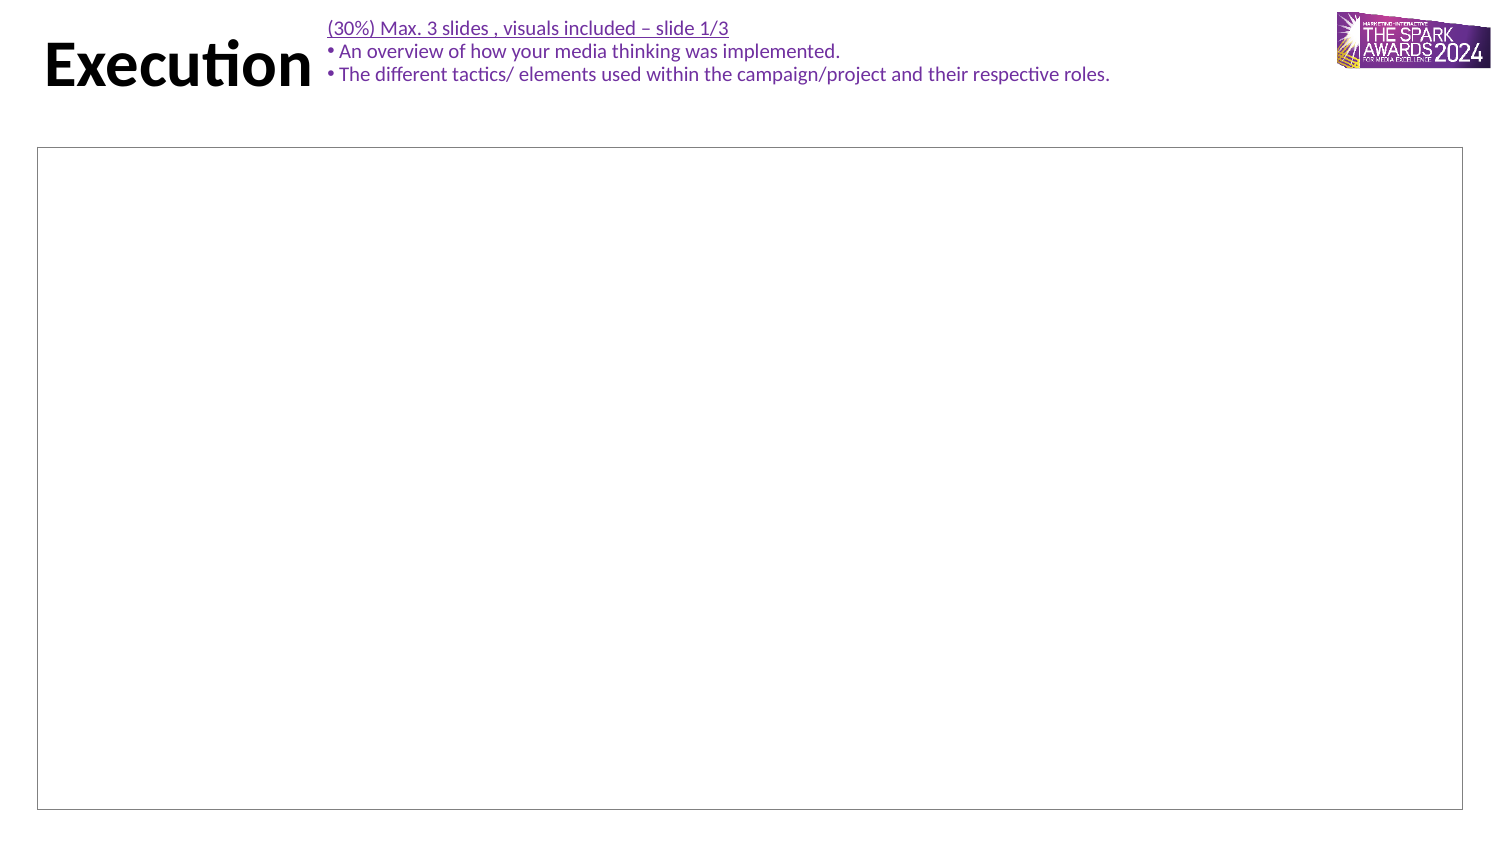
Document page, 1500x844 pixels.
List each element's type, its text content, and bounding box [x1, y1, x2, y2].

text_box (30%) Max. 3 slides , visuals included – slide 1/3 An overview of how your media thinking was implemented. The different tactics/ elements used within the campaign/project and their respective roles. [312, 9, 1225, 93]
text_box Execution [29, 15, 1270, 103]
picture [1327, 5, 1500, 75]
table_header [38, 148, 1462, 809]
